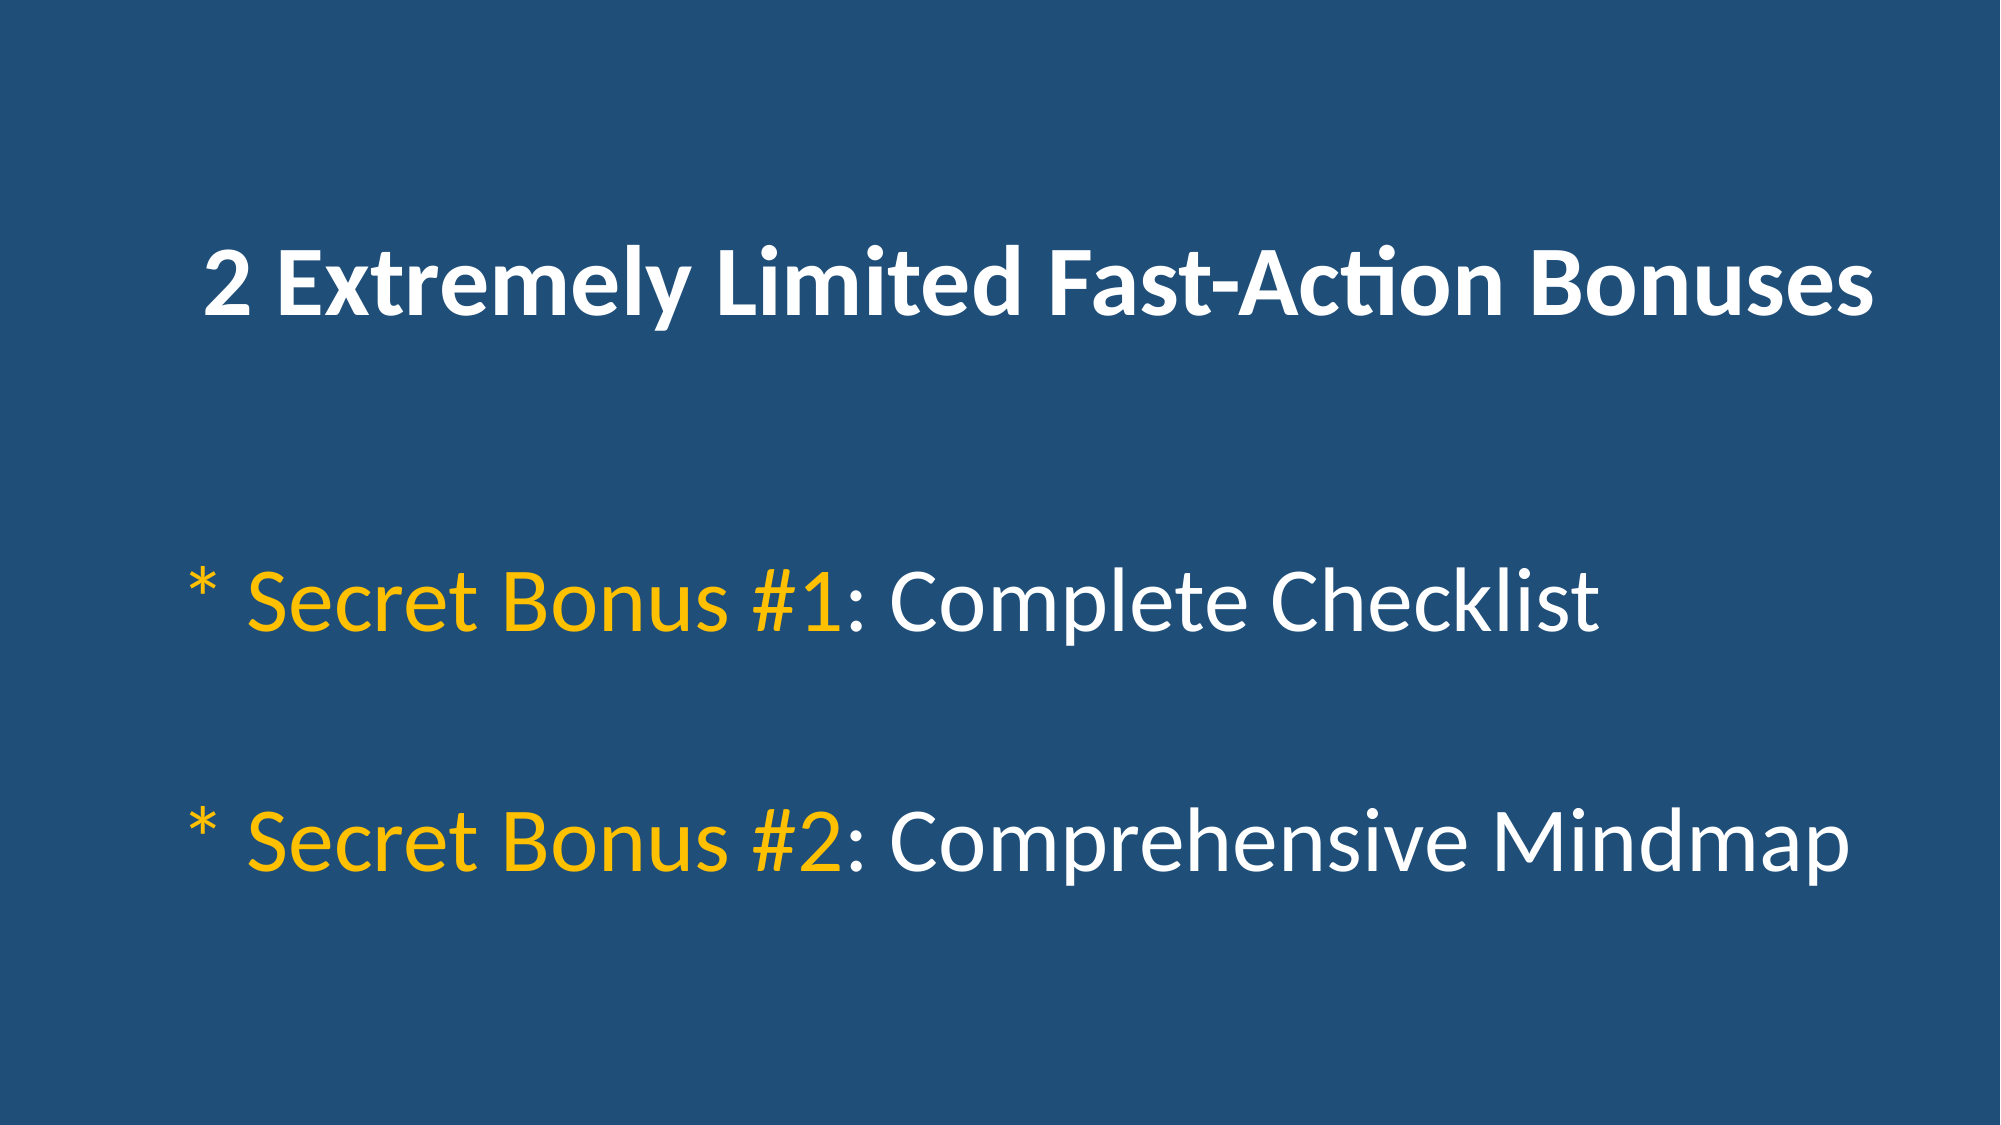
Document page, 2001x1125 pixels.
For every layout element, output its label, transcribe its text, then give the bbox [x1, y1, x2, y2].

title 2 Extremely Limited Fast-Action Bonuses [177, 174, 1903, 392]
list * Secret Bonus #1: Complete Checklist * Secret Bonus #2: Comprehensive Mindmap [144, 544, 1870, 1125]
